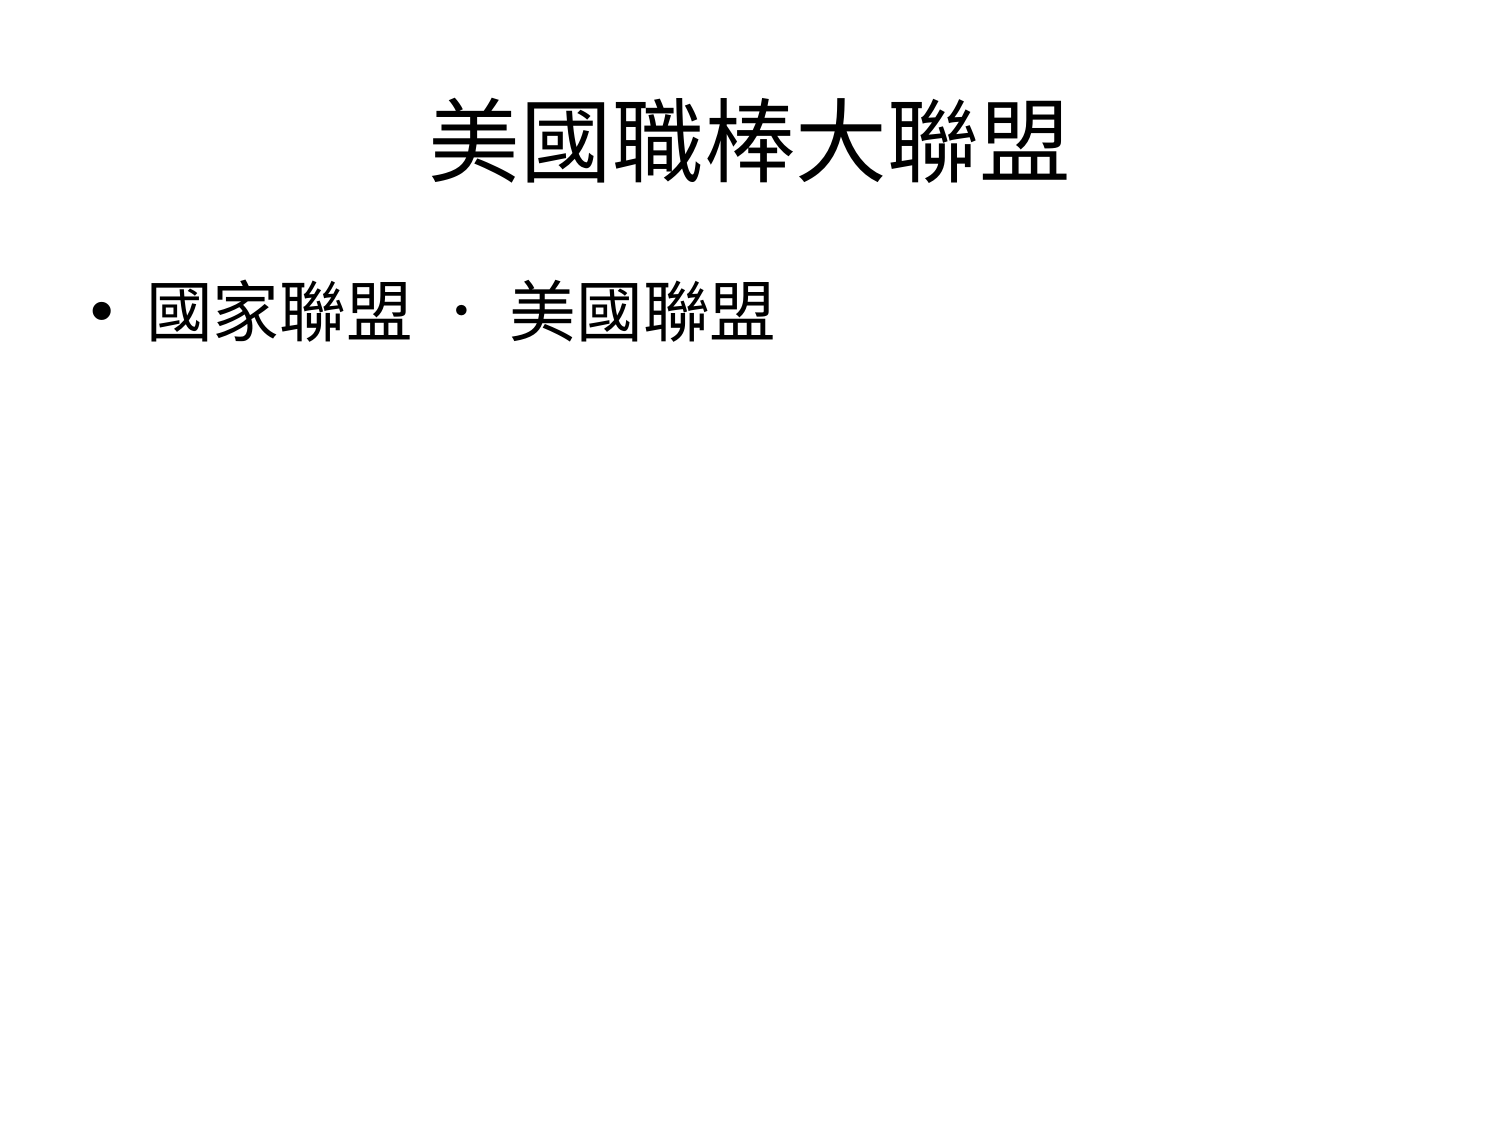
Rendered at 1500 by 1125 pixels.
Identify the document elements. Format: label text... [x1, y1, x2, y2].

title 美國職棒大聯盟 [75, 45, 1425, 233]
list 國家聯盟 ． 美國聯盟 [75, 262, 1425, 1005]
